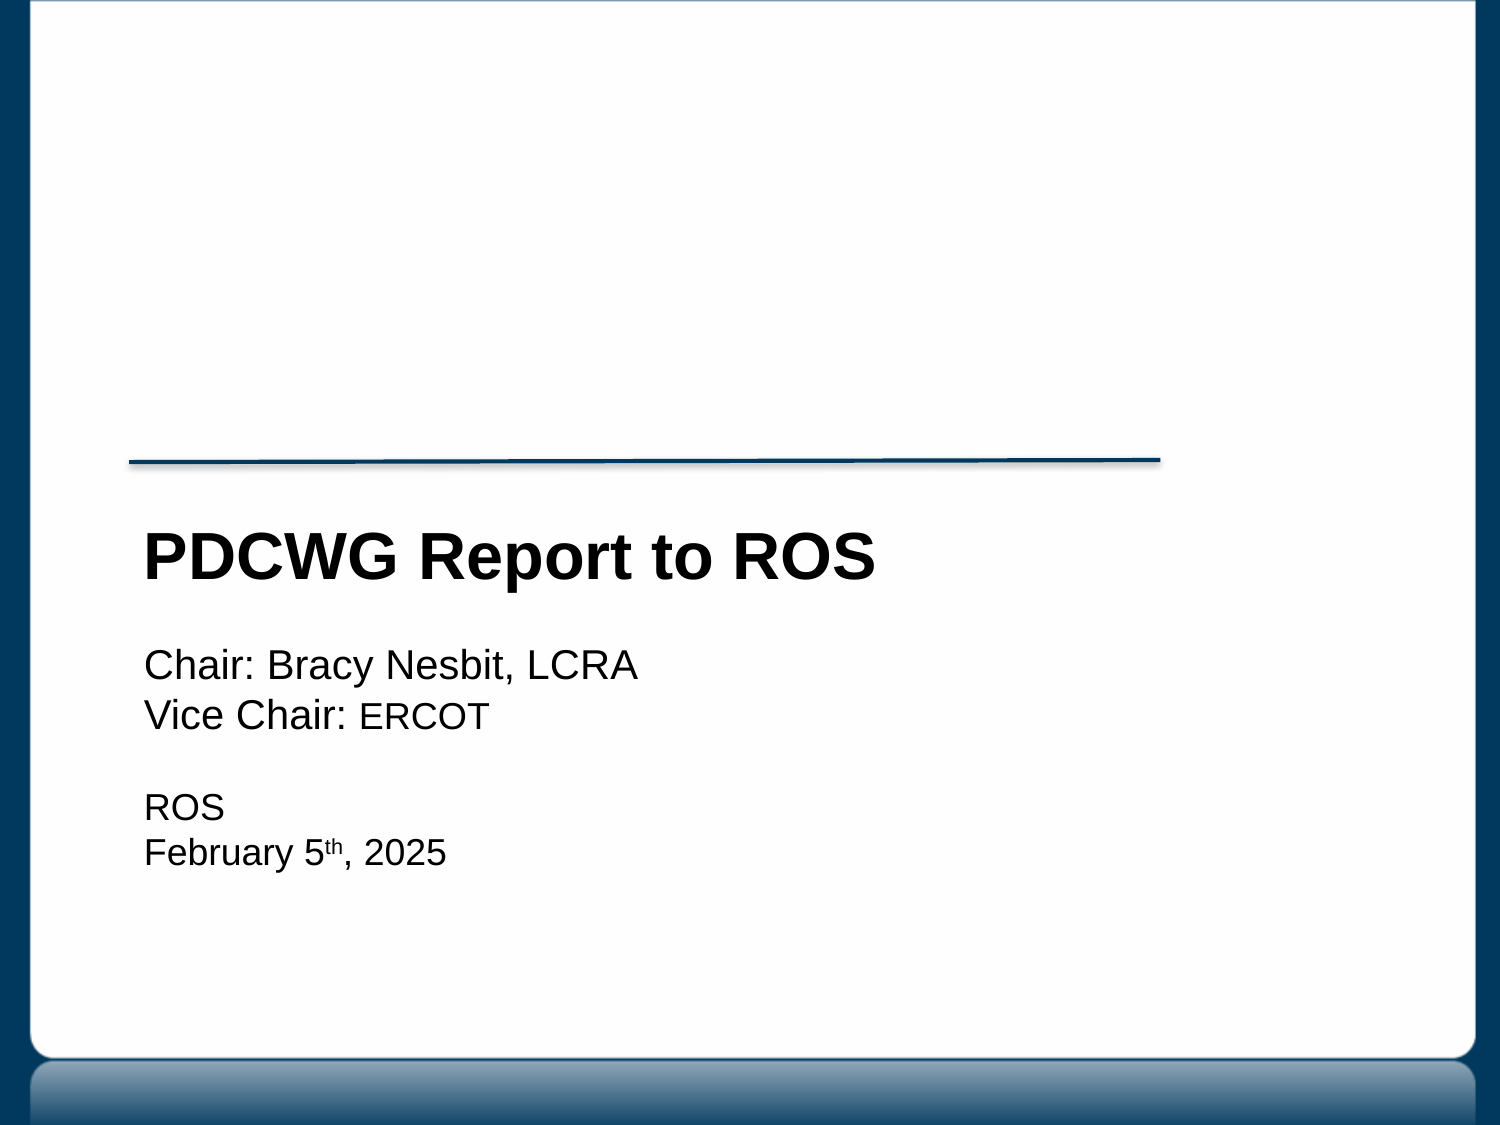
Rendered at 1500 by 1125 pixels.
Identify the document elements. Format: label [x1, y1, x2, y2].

picture [0, 0, 1500, 1125]
text_box [128, 459, 1367, 885]
